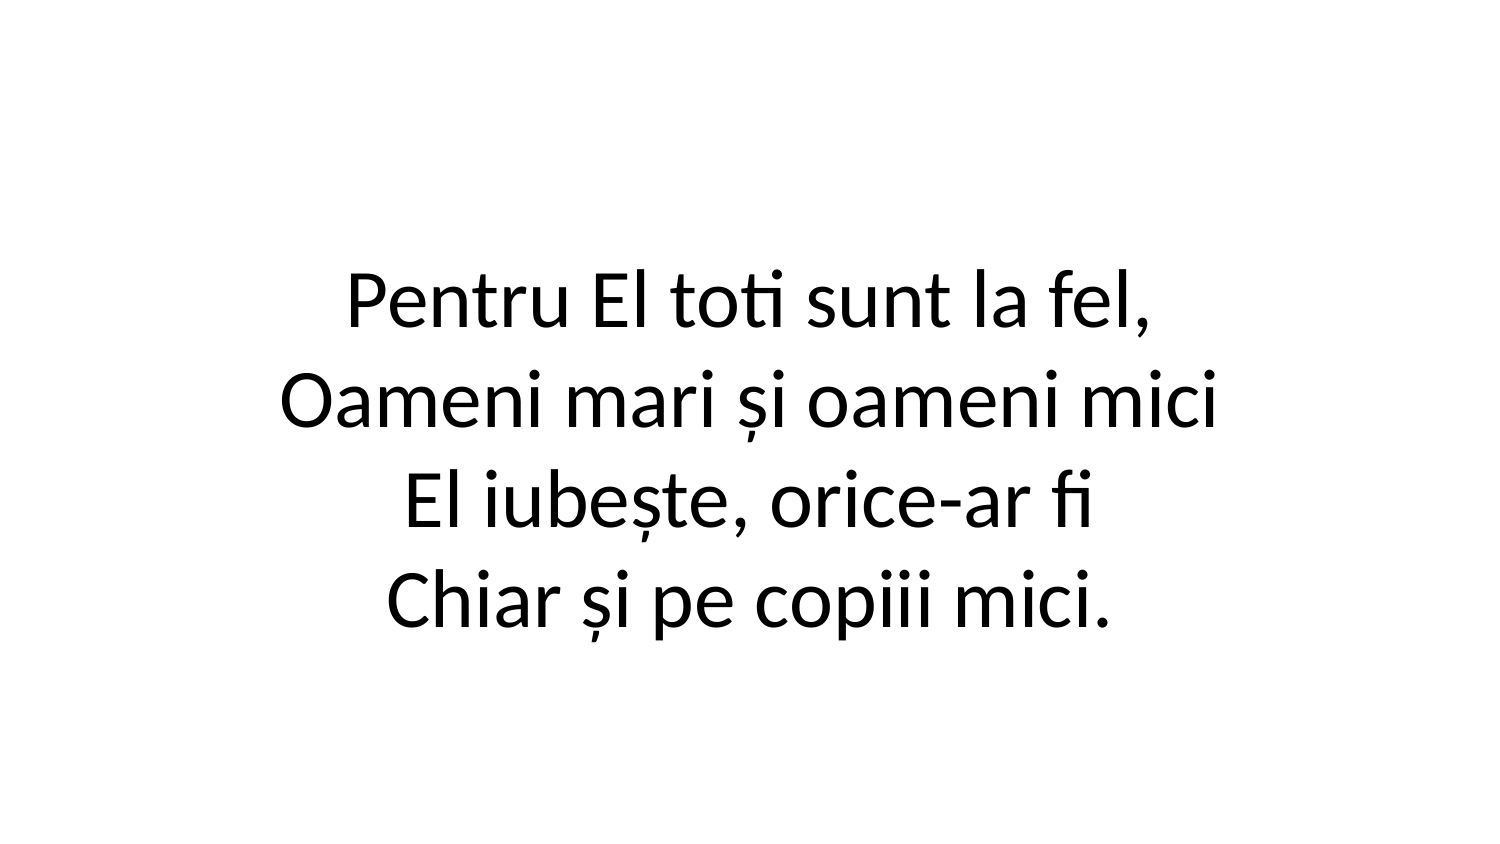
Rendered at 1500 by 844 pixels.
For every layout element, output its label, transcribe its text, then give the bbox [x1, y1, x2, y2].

text_box Pentru El toti sunt la fel, Oameni mari și oameni mici El iubește, orice-ar fi Chiar și pe copiii mici. [264, 192, 1236, 652]
